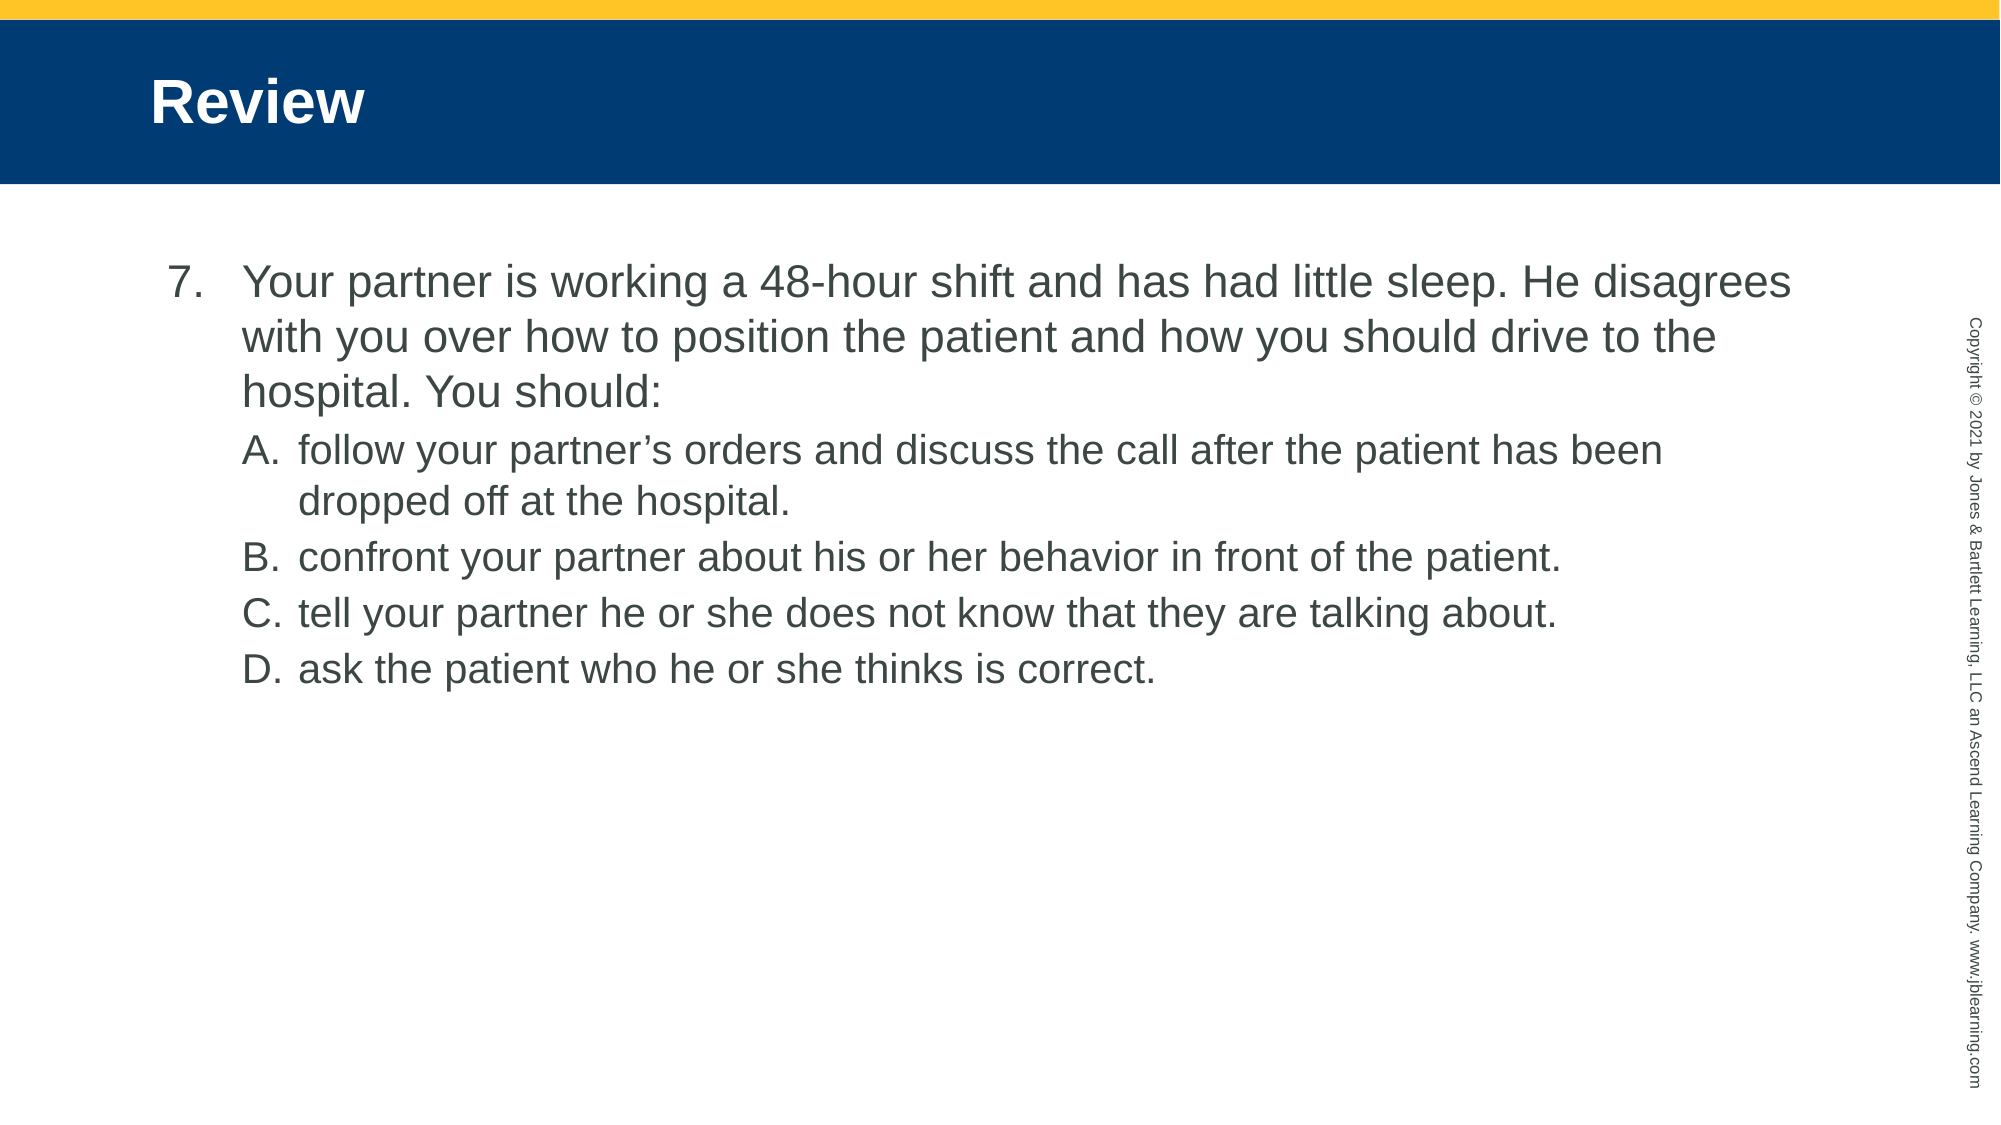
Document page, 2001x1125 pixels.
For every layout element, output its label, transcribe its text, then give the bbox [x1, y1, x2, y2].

title Review [0, 19, 2000, 185]
list Your partner is working a 48-hour shift and has had little sleep. He disagrees with you over how to position the patient and how you should drive to the hospital. You should: follow your partner’s orders and discuss the call after the patient has been dropped off at the hospital. confront your partner about his or her behavior in front of the patient. tell your partner he or she does not know that they are talking about. ask the patient who he or she thinks is correct. [151, 244, 1840, 1016]
